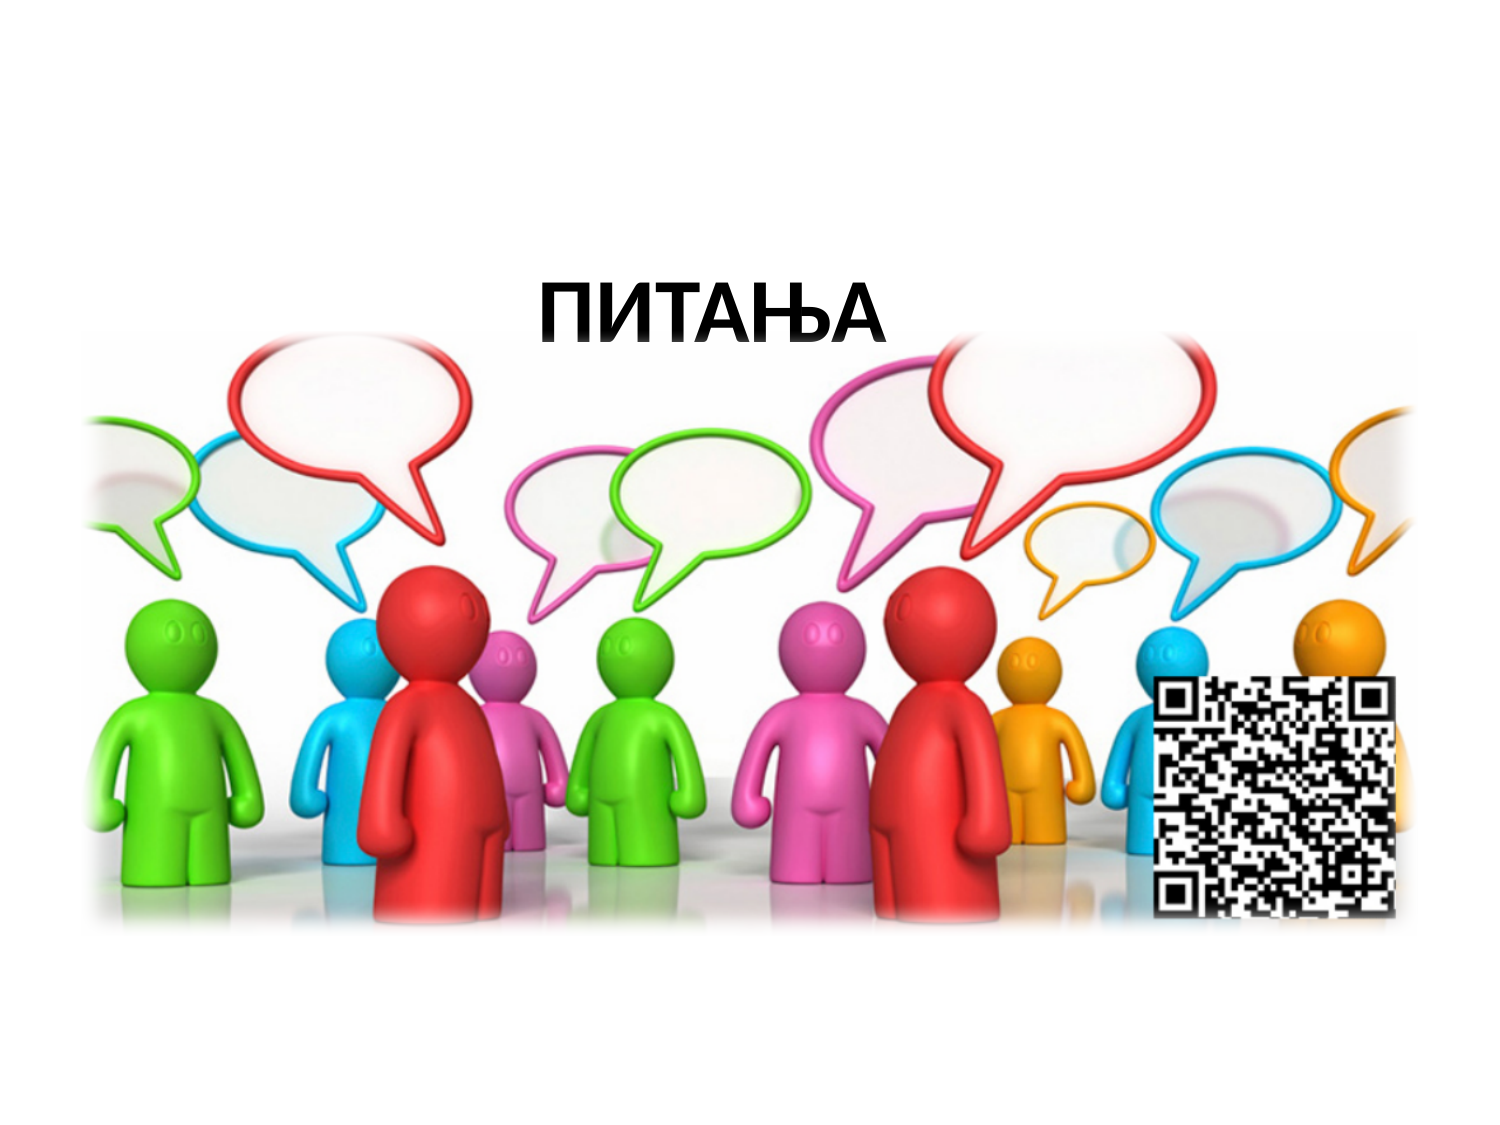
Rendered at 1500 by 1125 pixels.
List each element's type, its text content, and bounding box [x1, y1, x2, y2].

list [80, 331, 1419, 937]
title ПИТАЊА [37, 212, 1388, 400]
